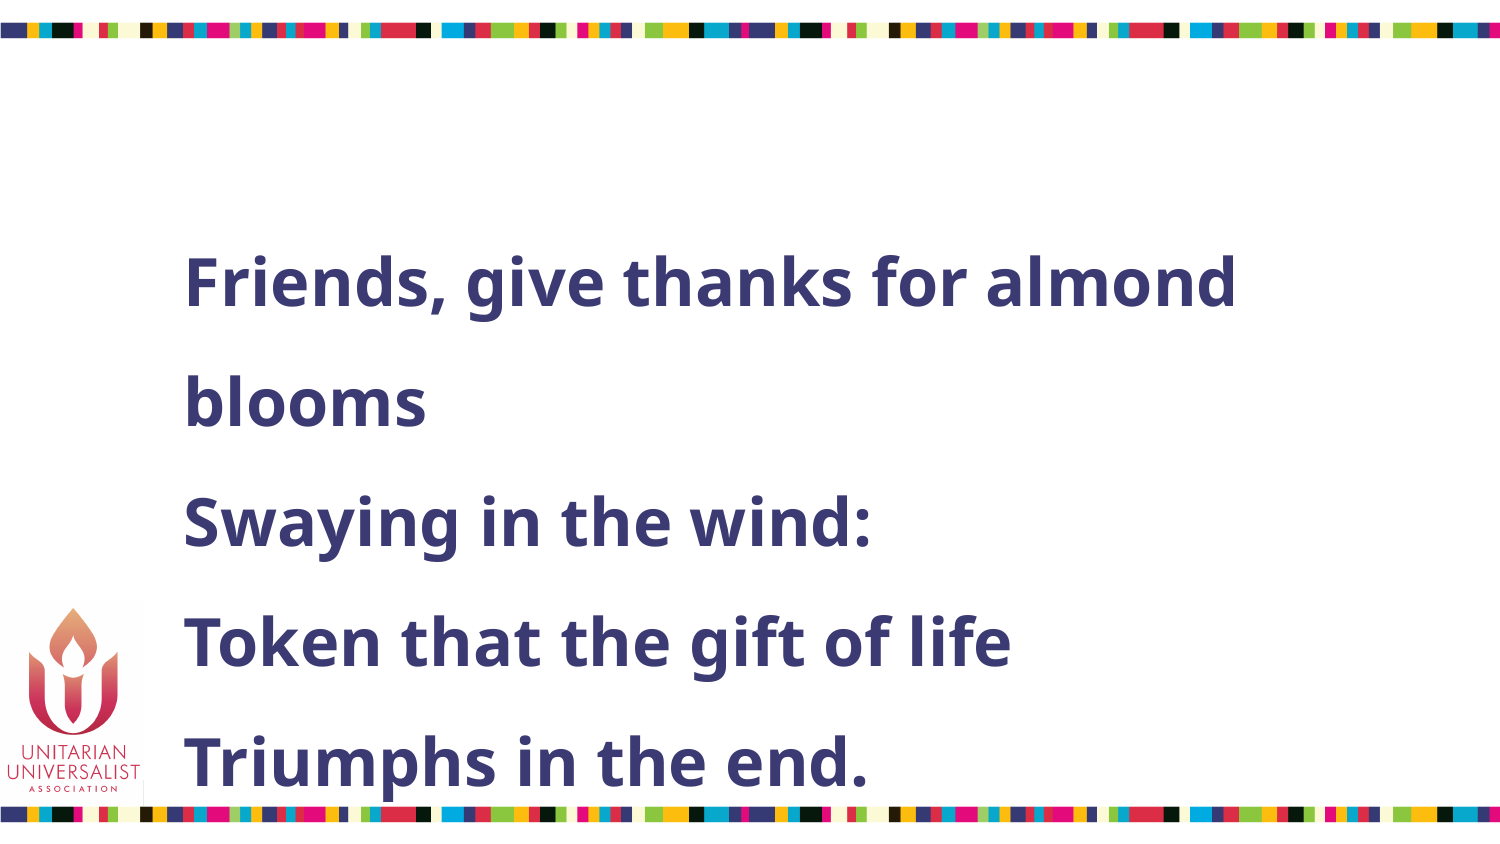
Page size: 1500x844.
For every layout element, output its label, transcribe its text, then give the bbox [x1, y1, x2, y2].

text_box Friends, give thanks for almond blooms Swaying in the wind: Token that the gift of life Triumphs in the end. [168, 184, 1457, 805]
picture [0, 600, 1500, 824]
picture [0, 22, 1500, 40]
